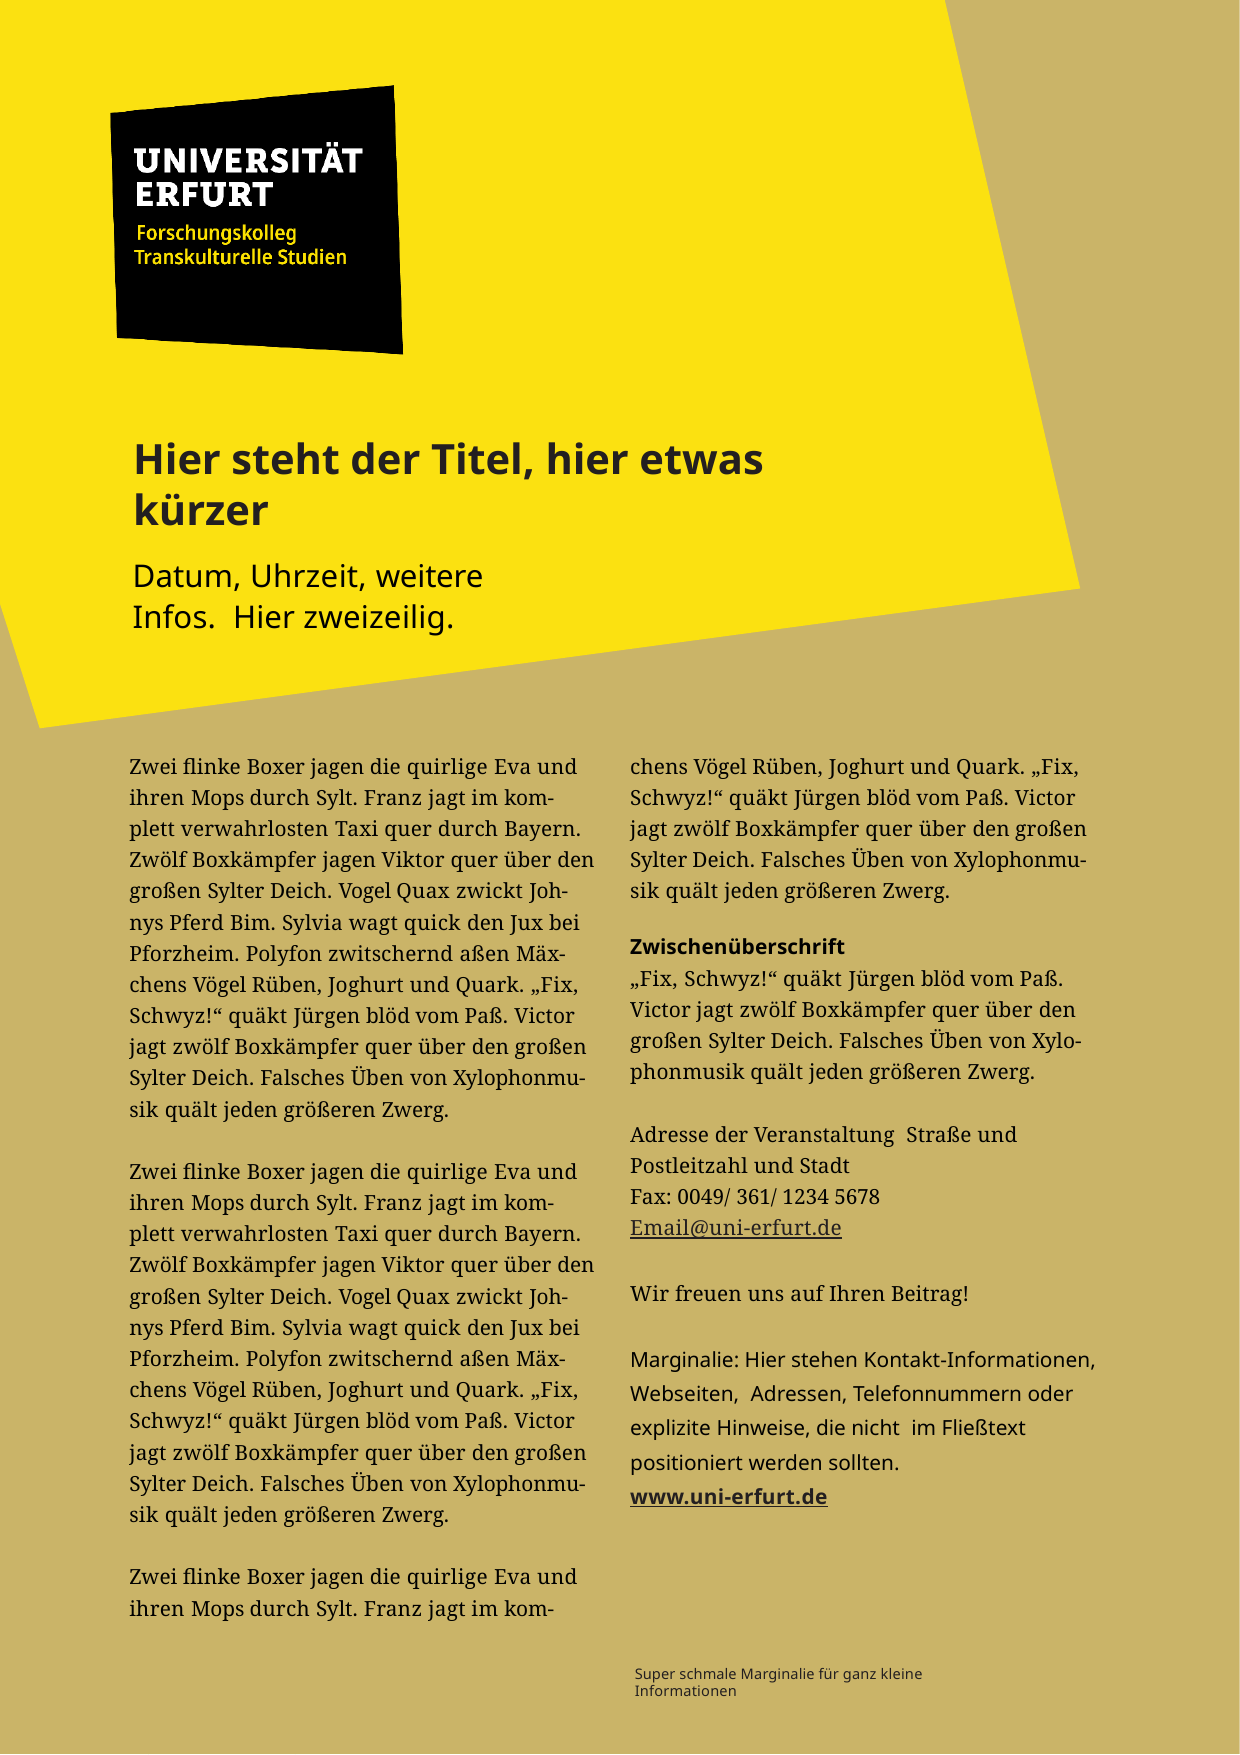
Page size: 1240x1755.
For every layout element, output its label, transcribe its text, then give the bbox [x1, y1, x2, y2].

text_box Super schmale Marginalie für ganz kleine Informationen [632, 1664, 966, 1700]
text_box Hier steht der Titel, hier etwas kürzer Datum, Uhrzeit, weitere Infos. Hier zweizeilig. [130, 433, 845, 636]
text_box Zwei flinke Boxer jagen die quirlige Eva und ihren Mops durch Sylt. Franz jagt im kom- plett verwahrlosten Taxi quer durch Bayern. Zwölf Boxkämpfer jagen Viktor quer über den großen Sylter Deich. Vogel Quax zwickt Joh- nys Pferd Bim. Sylvia wagt quick den Jux bei Pforzheim. Polyfon zwitschernd aßen Mäx- chens Vögel Rüben, Joghurt und Quark. „Fix, Schwyz!“ quäkt Jürgen blöd vom Paß. Victor jagt zwölf Boxkämpfer quer über den großen Sylter Deich. Falsches Üben von Xylophonmu- sik quält jeden größeren Zwerg. Zwei flinke Boxer jagen die quirlige Eva und ihren Mops durch Sylt. Franz jagt im kom- plett verwahrlosten Taxi quer durch Bayern. Zwölf Boxkämpfer jagen Viktor quer über den großen Sylter Deich. Vogel Quax zwickt Joh- nys Pferd Bim. Sylvia wagt quick den Jux bei Pforzheim. Polyfon zwitschernd aßen Mäx- chens Vögel Rüben, Joghurt und Quark. „Fix, Schwyz!“ quäkt Jürgen blöd vom Paß. Victor jagt zwölf Boxkämpfer quer über den großen Sylter Deich. Falsches Üben von Xylophonmu- sik quält jeden größeren Zwerg. Zwei flinke Boxer jagen die quirlige Eva und ihren Mops durch Sylt. Franz jagt im kom- Pforzheim. Polyfon zwitschernd aßen Mäx- chens Vögel Rüben, Joghurt und Quark. „Fix, Schwyz!“ quäkt Jürgen blöd vom Paß. Victor jagt zwölf Boxkämpfer quer über den großen Sylter Deich. Falsches Üben von Xylophonmu- sik quält jeden größeren Zwerg. Zwischenüberschrift „Fix, Schwyz!“ quäkt Jürgen blöd vom Paß. Victor jagt zwölf Boxkämpfer quer über den großen Sylter Deich. Falsches Üben von Xylo- phonmusik quält jeden größeren Zwerg. Adresse der Veranstaltung Straße und Postleitzahl und Stadt Fax: 0049/ 361/ 1234 5678 Email@uni-erfurt.de Wir freuen uns auf Ihren Beitrag! Marginalie: Hier stehen Kontakt-Informationen, Webseiten, Adressen, Telefonnummern oder explizite Hinweise, die nicht im Fließtext positioniert werden sollten. www.uni-erfurt.de [112, 739, 1120, 1755]
picture [108, 71, 404, 367]
